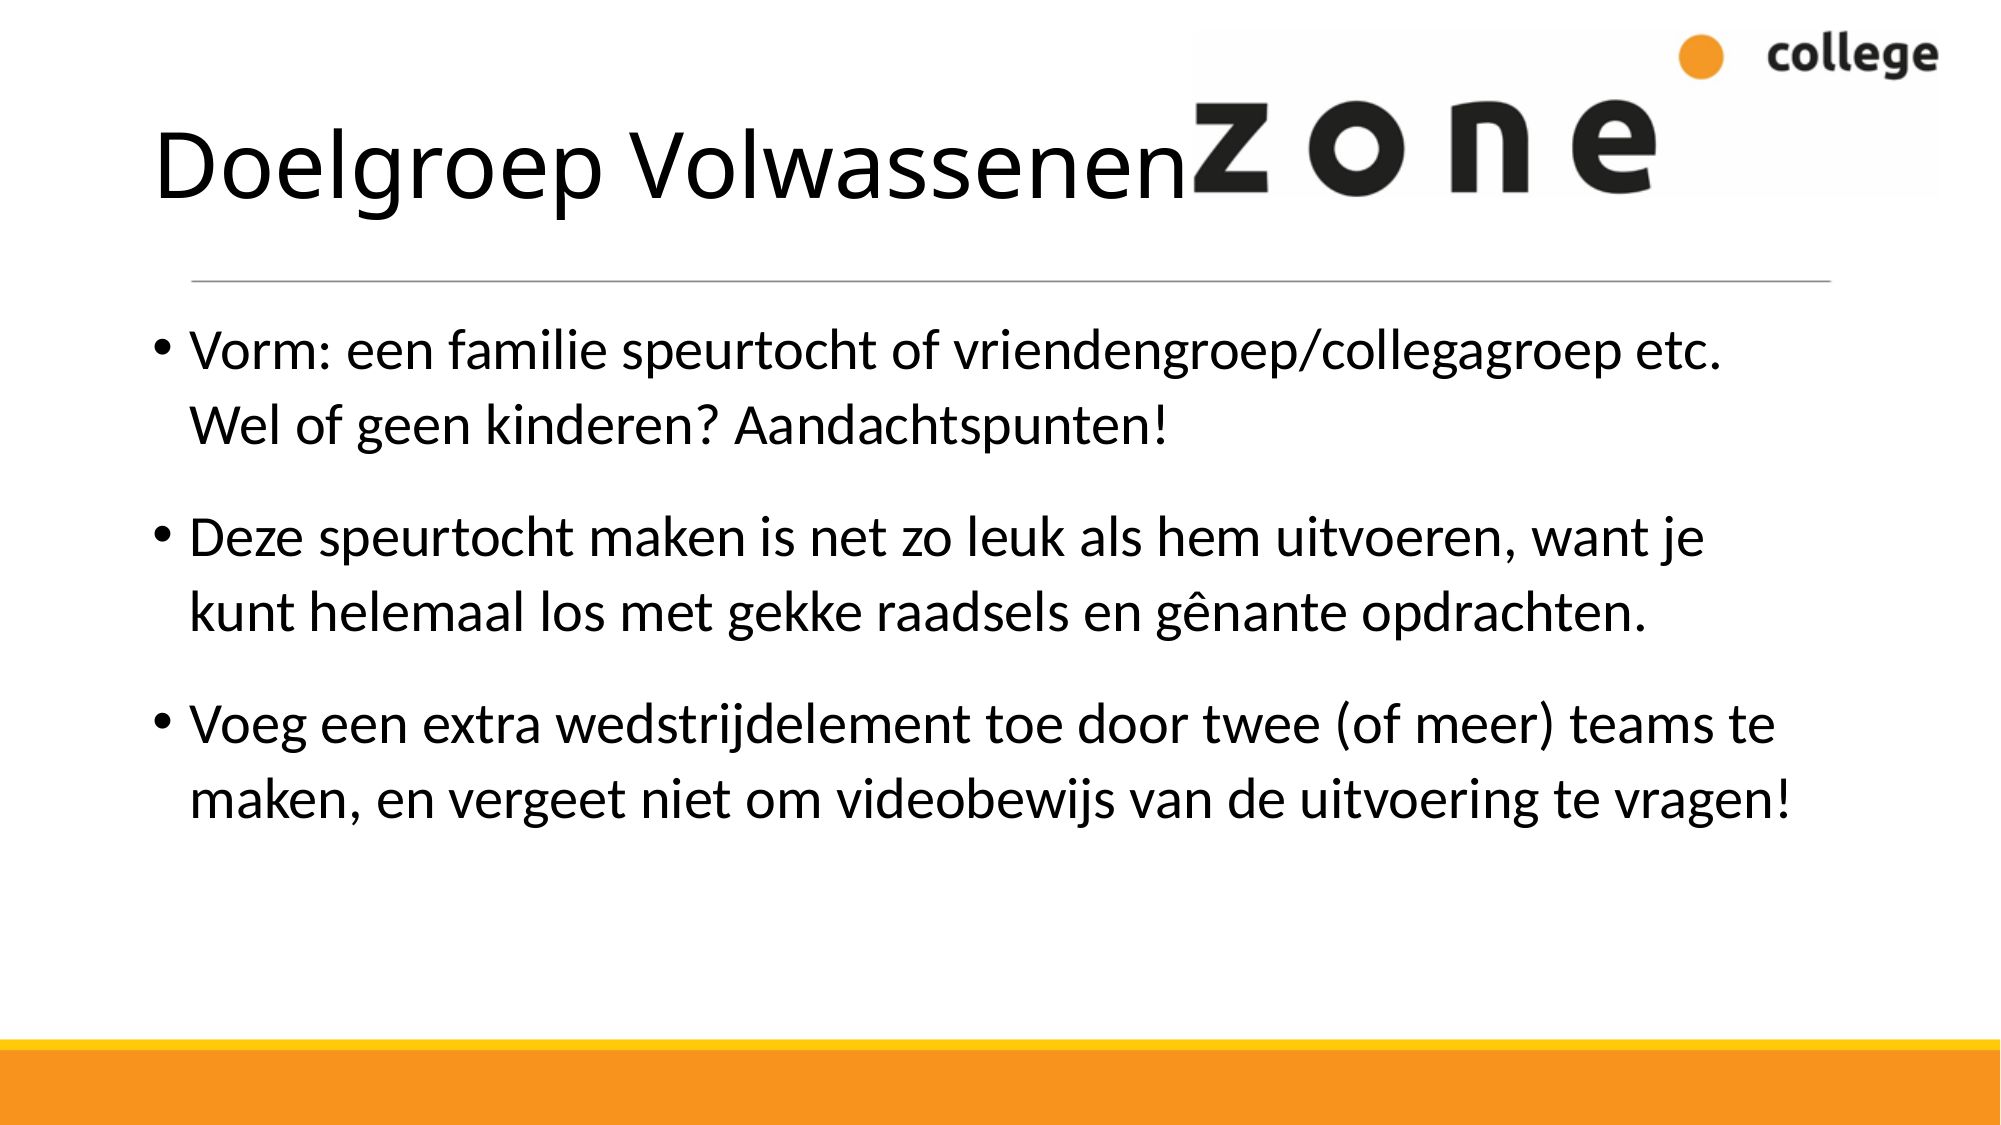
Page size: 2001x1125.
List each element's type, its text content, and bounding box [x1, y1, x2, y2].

title Doelgroep Volwassenen [137, 59, 1863, 278]
list Vorm: een familie speurtocht of vriendengroep/collegagroep etc. Wel of geen kinderen? Aandachtspunten! Deze speurtocht maken is net zo leuk als hem uitvoeren, want je kunt helemaal los met gekke raadsels en gênante opdrachten. Voeg een extra wedstrijdelement toe door twee (of meer) teams te maken, en vergeet niet om videobewijs van de uitvoering te vragen! [137, 299, 1827, 1014]
picture [0, 0, 2001, 1125]
